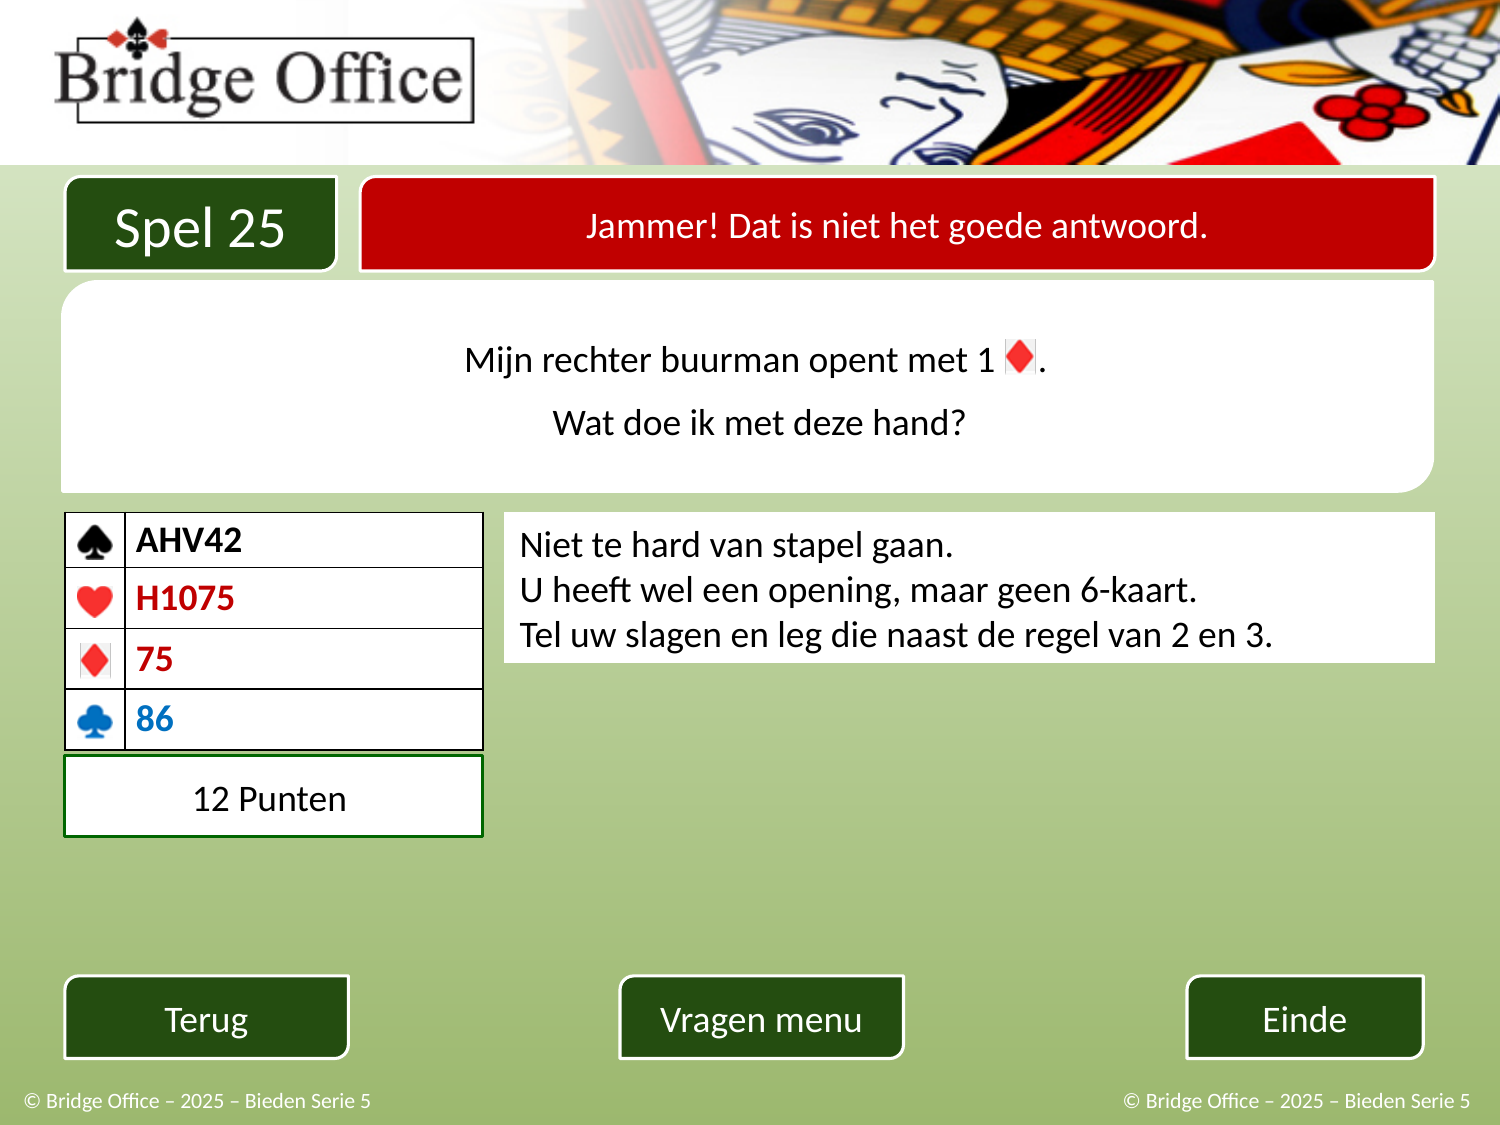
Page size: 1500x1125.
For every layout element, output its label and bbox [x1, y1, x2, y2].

text_box [8, 1079, 393, 1121]
text_box [61, 280, 1435, 493]
picture [0, 0, 1500, 166]
text_box [1185, 974, 1425, 1061]
table_cell [66, 690, 124, 749]
table_header [126, 513, 482, 567]
table_cell [126, 568, 482, 628]
table_cell [126, 690, 482, 749]
picture [77, 585, 114, 618]
text_box [1107, 1079, 1500, 1121]
picture [77, 703, 114, 740]
table_header [66, 513, 124, 567]
picture [77, 524, 114, 561]
text_box [63, 174, 339, 273]
picture [1001, 339, 1038, 375]
text_box [63, 974, 350, 1061]
text_box [63, 754, 484, 838]
text_box [618, 974, 906, 1061]
table_cell [66, 629, 124, 688]
table_cell [66, 568, 124, 628]
table_cell [126, 629, 482, 688]
text_box [504, 512, 1435, 663]
text_box [358, 174, 1437, 273]
picture [77, 643, 114, 679]
